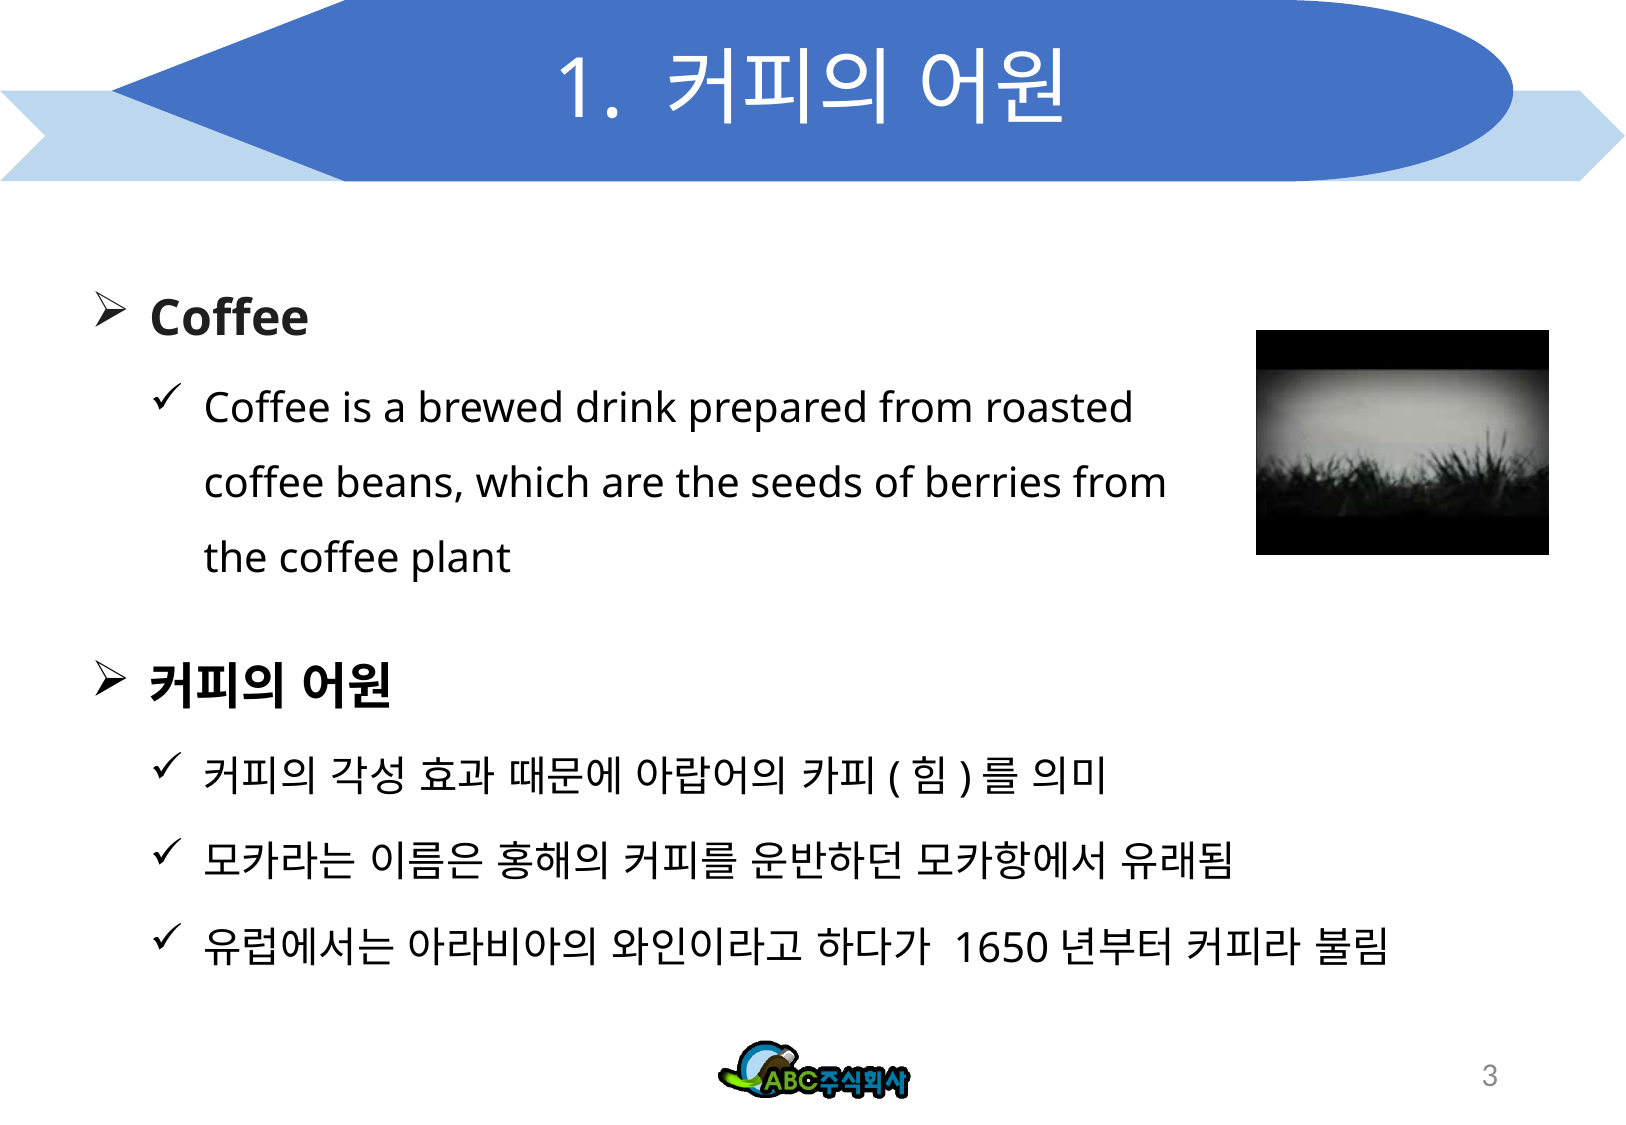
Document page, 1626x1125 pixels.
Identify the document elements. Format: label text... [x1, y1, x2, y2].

slide_number 3 [1147, 1042, 1514, 1103]
list Coffee Coffee is a brewed drink prepared from roasted coffee beans, which are the seeds of berries from the coffee plant [76, 247, 1205, 616]
text_box 커피의 어원 커피의 각성 효과 때문에 아랍어의 카피(힘)를 의미 모카라는 이름은 홍해의 커피를 운반하던 모카항에서 유래됨 유럽에서는 아라비아의 와인이라고 하다가 1650년부터 커피라 불림 [76, 616, 1549, 984]
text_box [1255, 329, 1549, 556]
title 1. 커피의 어원 [0, 0, 1625, 182]
picture [709, 1034, 916, 1103]
